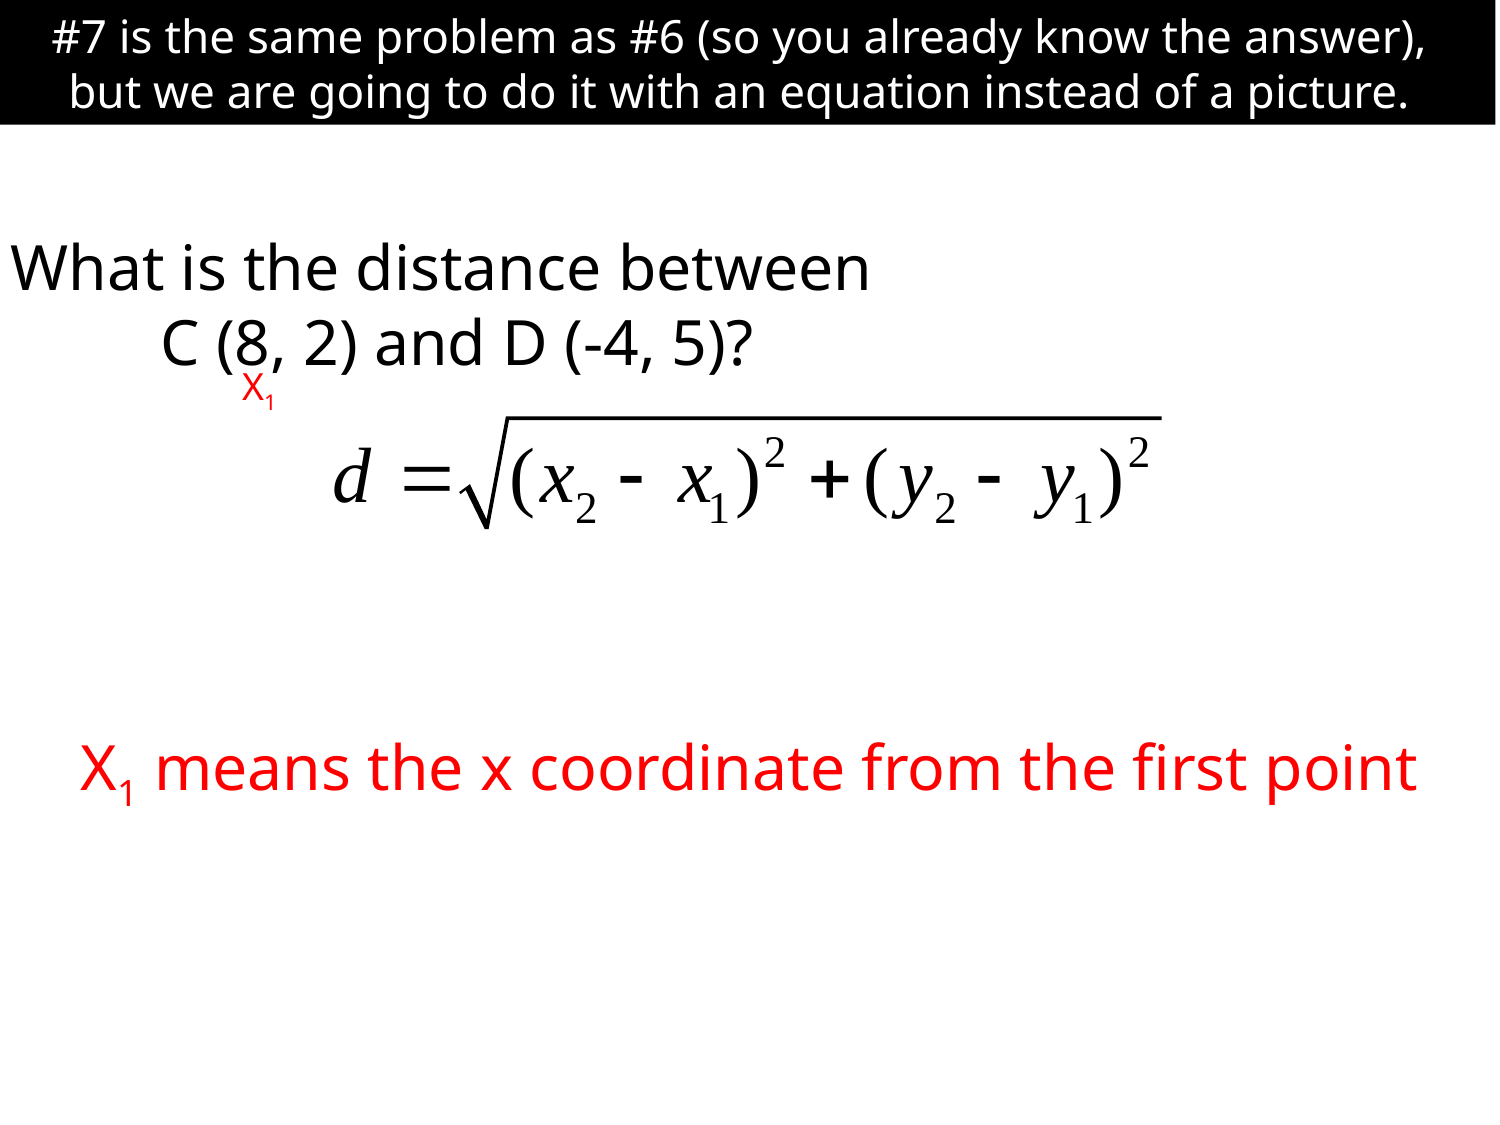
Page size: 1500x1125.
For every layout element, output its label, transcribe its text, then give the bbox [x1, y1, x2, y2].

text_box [320, 399, 1180, 759]
text_box #7 is the same problem as #6 (so you already know the answer), but we are going to do it with an equation instead of a picture. [0, 0, 1496, 125]
text_box X1 means the x coordinate from the first point [0, 720, 1500, 821]
text_box What is the distance between C (8, 2) and D (-4, 5)? [0, 220, 1496, 386]
text_box X1 [227, 355, 292, 422]
